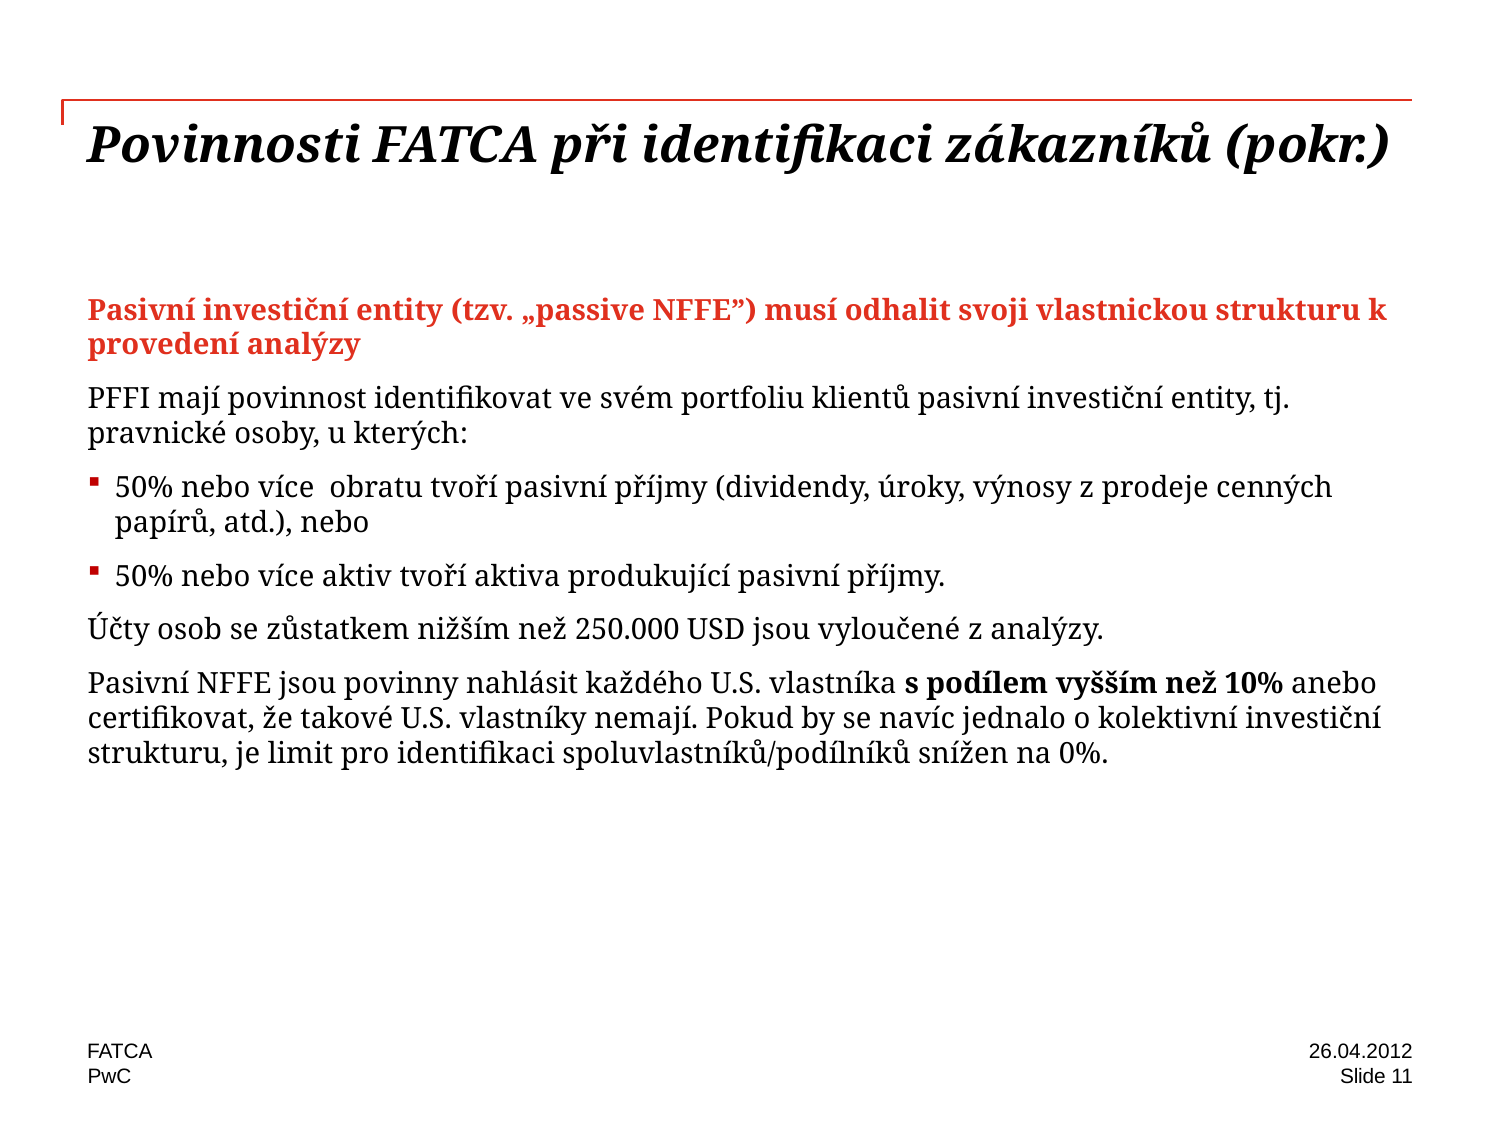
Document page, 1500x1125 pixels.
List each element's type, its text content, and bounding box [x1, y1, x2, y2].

title Povinnosti FATCA při identifikaci zákazníků (pokr.) [87, 112, 1413, 263]
slide_number Slide 11 [1162, 1063, 1413, 1088]
list Pasivní investiční entity (tzv. „passive NFFE”) musí odhalit svoji vlastnickou strukturu k provedení analýzy PFFI mají povinnost identifikovat ve svém portfoliu klientů pasivní investiční entity, tj. pravnické osoby, u kterých: 50% nebo více obratu tvoří pasivní příjmy (dividendy, úroky, výnosy z prodeje cenných papírů, atd.), nebo 50% nebo více aktiv tvoří aktiva produkující pasivní příjmy. Účty osob se zůstatkem nižším než 250.000 USD jsou vyloučené z analýzy. Pasivní NFFE jsou povinny nahlásit každého U.S. vlastníka s podílem vyšším než 10% anebo certifikovat, že takové U.S. vlastníky nemají. Pokud by se navíc jednalo o kolektivní investiční strukturu, je limit pro identifikaci spoluvlastníků/podílníků snížen na 0%. [87, 290, 1390, 848]
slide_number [1162, 1037, 1413, 1063]
footer FATCA [86, 1037, 950, 1063]
